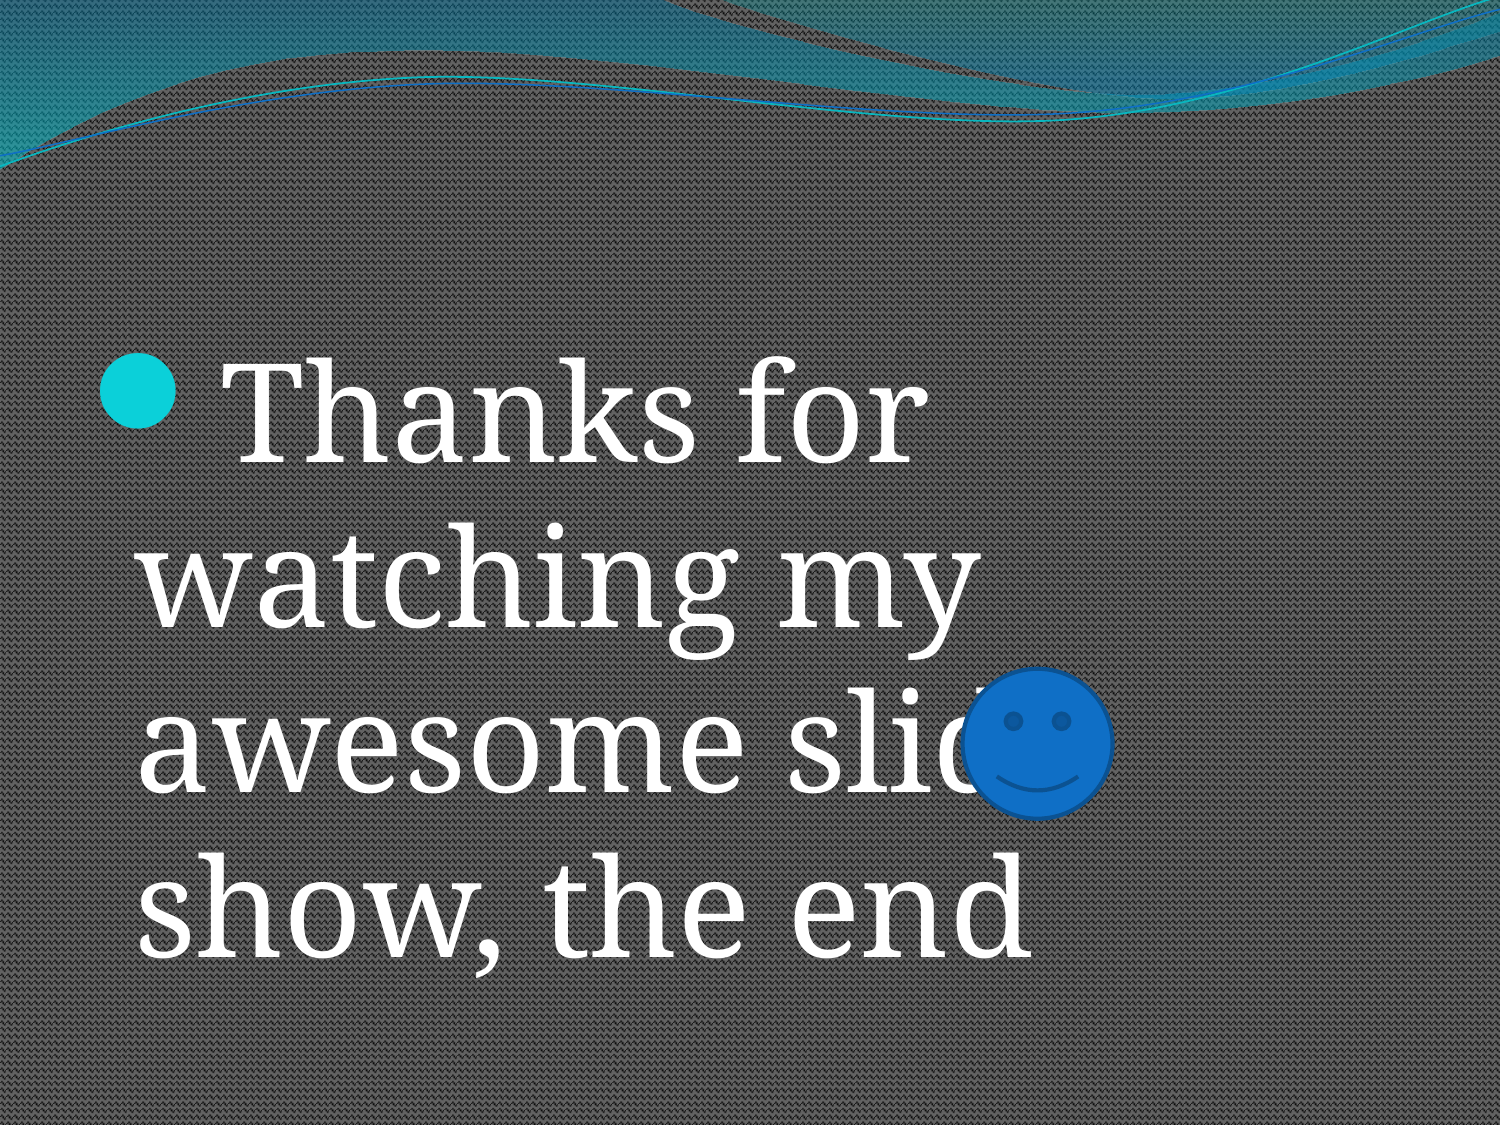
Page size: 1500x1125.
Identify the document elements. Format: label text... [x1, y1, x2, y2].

list Thanks for watching my awesome slide show, the end [75, 317, 1425, 1038]
text_box [960, 666, 1115, 821]
